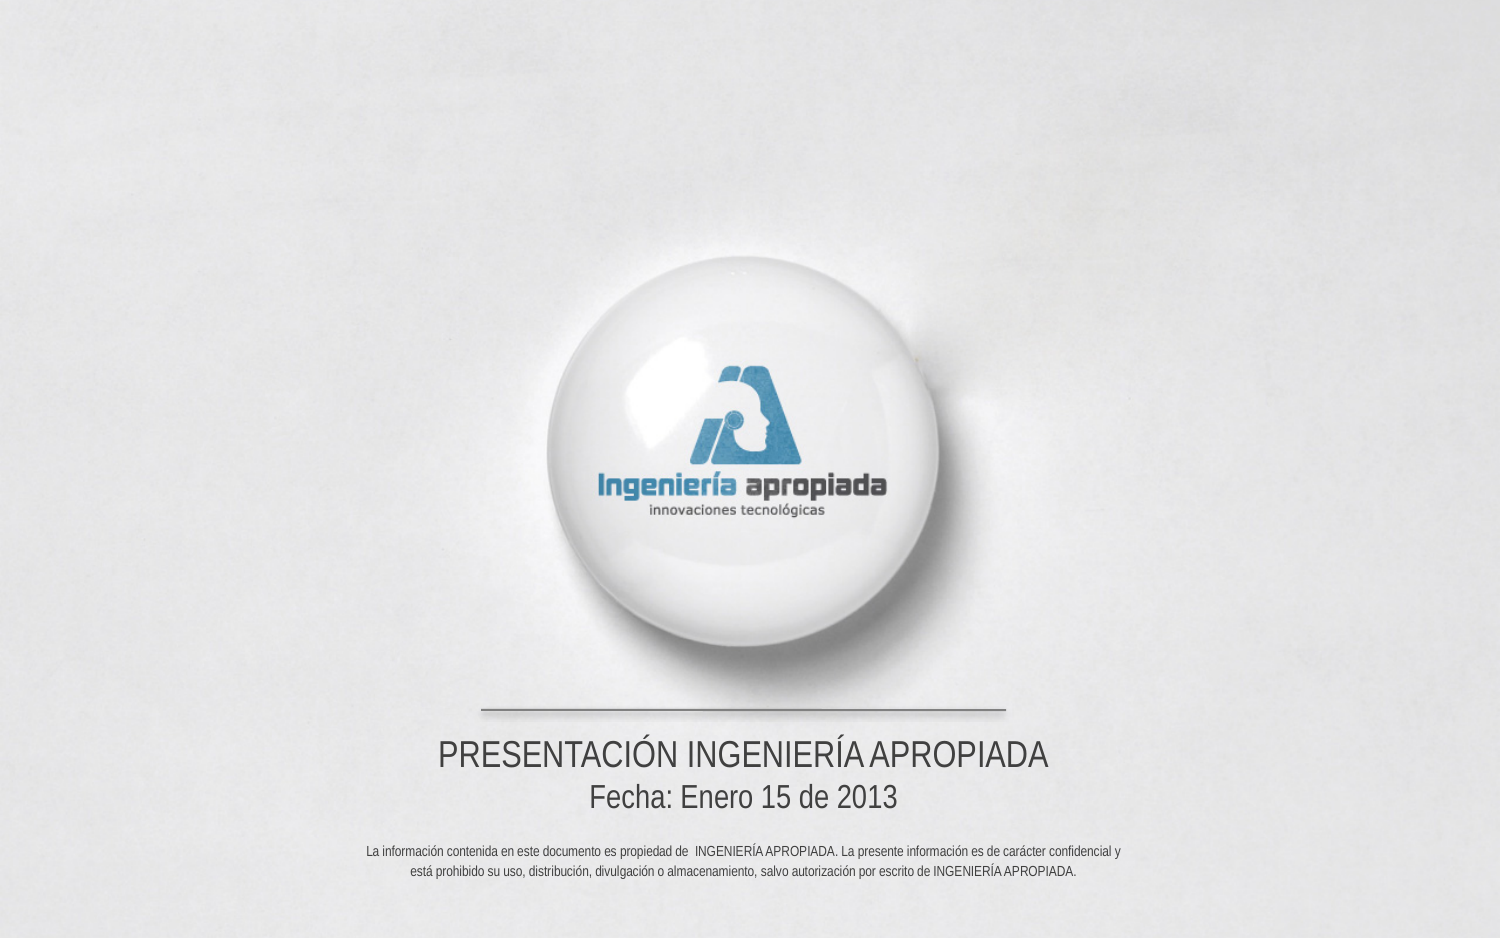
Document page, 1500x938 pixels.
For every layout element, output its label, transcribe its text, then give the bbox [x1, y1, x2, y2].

text_box PRESENTACIÓN INGENIERÍA APROPIADA Fecha: Enero 15 de 2013 [378, 722, 1109, 831]
picture [0, 0, 1500, 938]
text_box La información contenida en este documento es propiedad de INGENIERÍA APROPIADA. La presente información es de carácter confidencial y está prohibido su uso, distribución, divulgación o almacenamiento, salvo autorización por escrito de INGENIERÍA APROPIADA. [324, 831, 1163, 887]
